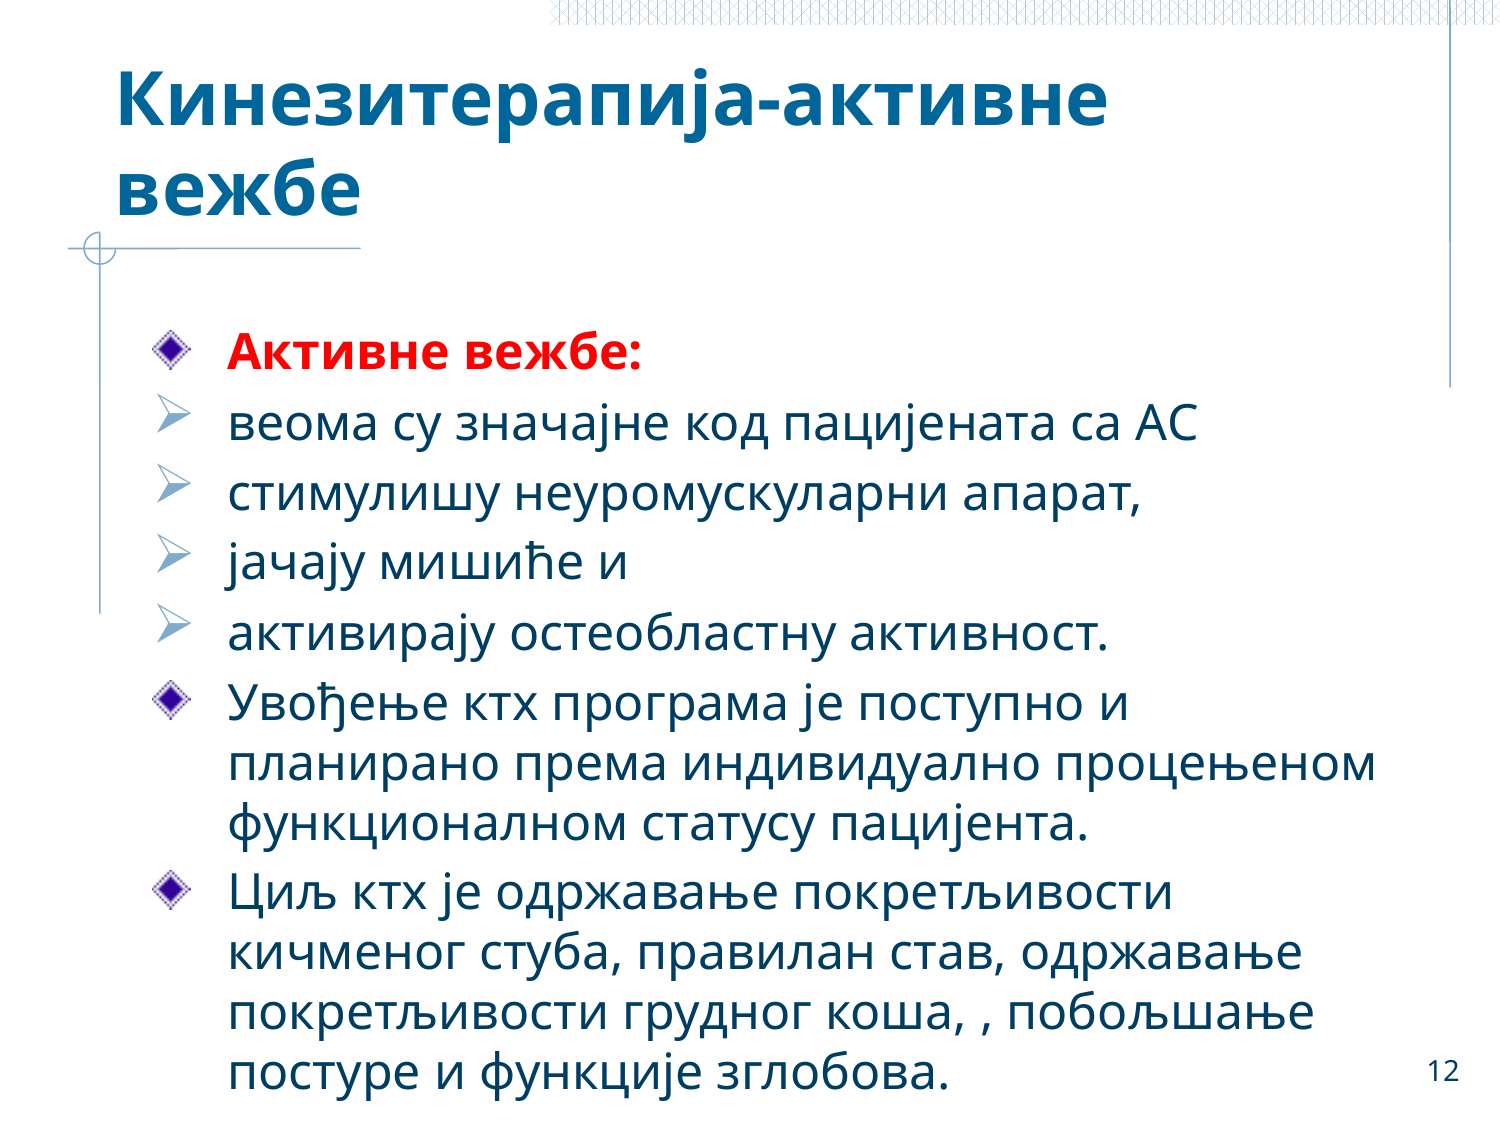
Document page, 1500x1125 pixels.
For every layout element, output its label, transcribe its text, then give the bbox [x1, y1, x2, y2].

slide_number 12 [1162, 1025, 1475, 1100]
picture [152, 330, 191, 370]
list Aктивне вежбе: веома су значајне код пацијената са АС стимулишу неуромускуларни апарат, јачају мишиће и активирају остеобластну активност. Увођење ктх програма је поступно и планирано према индивидуално процењеном функционалном статусу пацијента. Циљ ктх је одржавање покретљивости кичменог стуба, правилан став, одржавање покретљивости грудног коша, , побољшање постуре и функције зглобова. [137, 312, 1413, 988]
picture [152, 870, 191, 910]
picture [152, 680, 191, 720]
title Кинезитерапија-активне вежбе [99, 49, 1376, 238]
